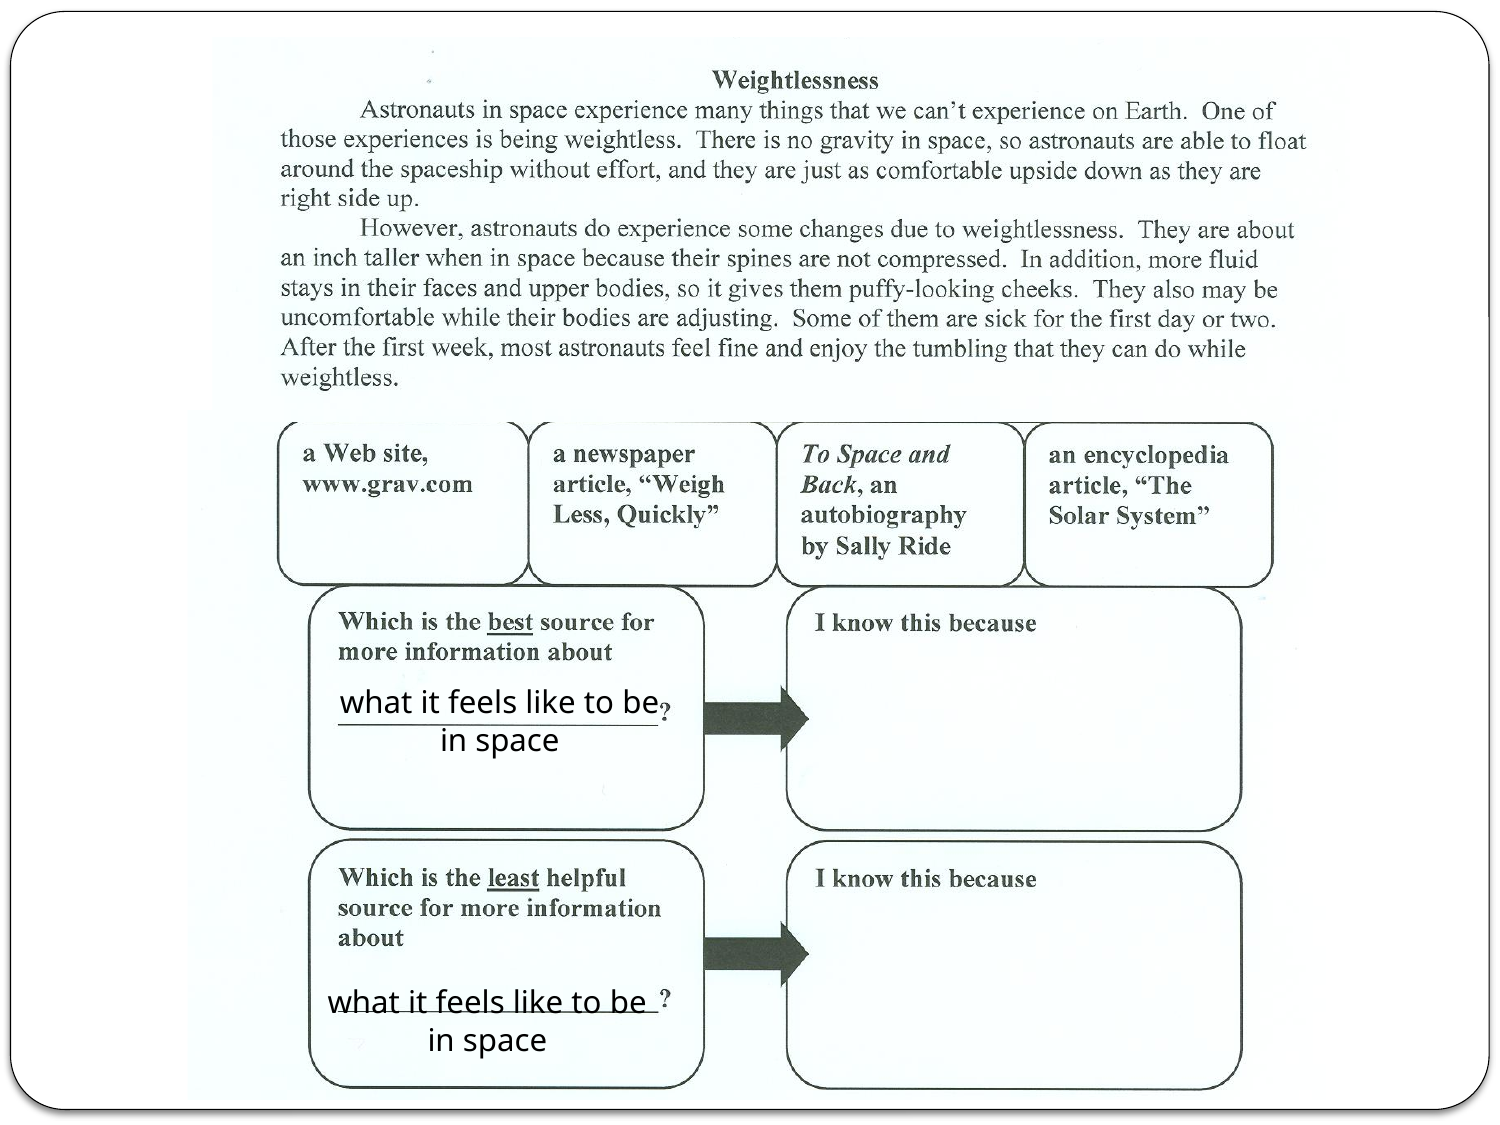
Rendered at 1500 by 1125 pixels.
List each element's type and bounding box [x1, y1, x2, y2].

picture [187, 37, 1351, 1101]
